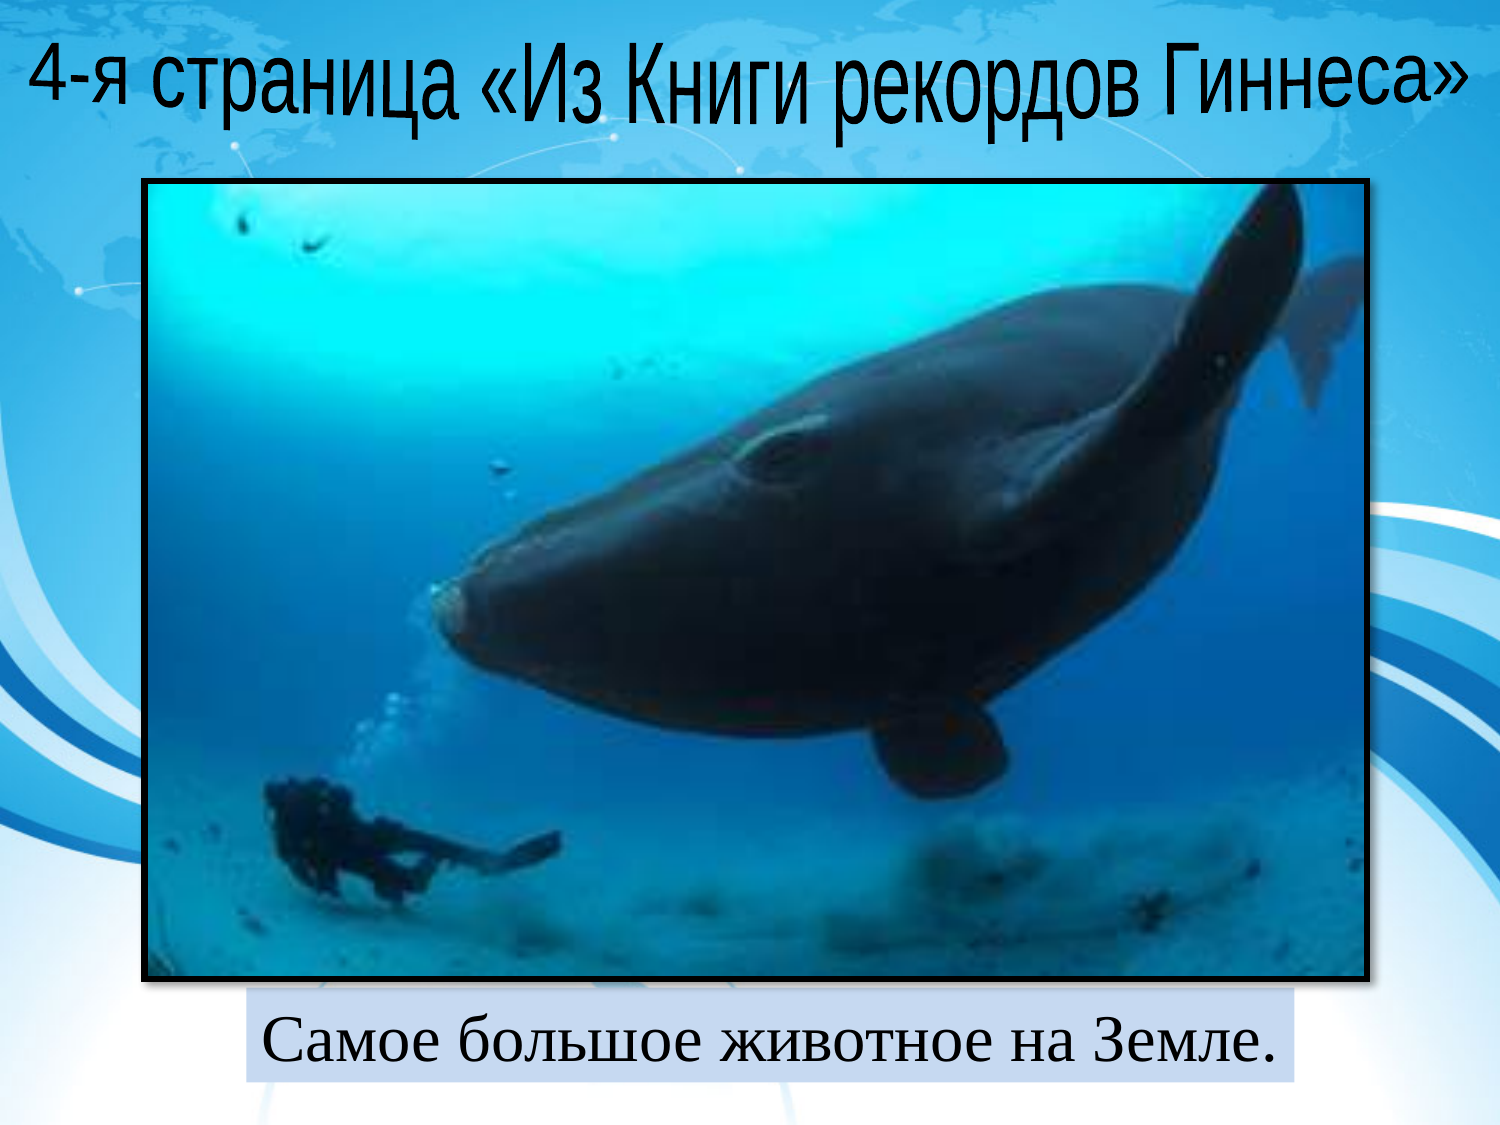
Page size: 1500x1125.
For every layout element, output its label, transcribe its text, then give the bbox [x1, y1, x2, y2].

picture [0, 0, 1500, 1125]
text_box Самое большое животное на Земле. [246, 992, 1295, 1083]
